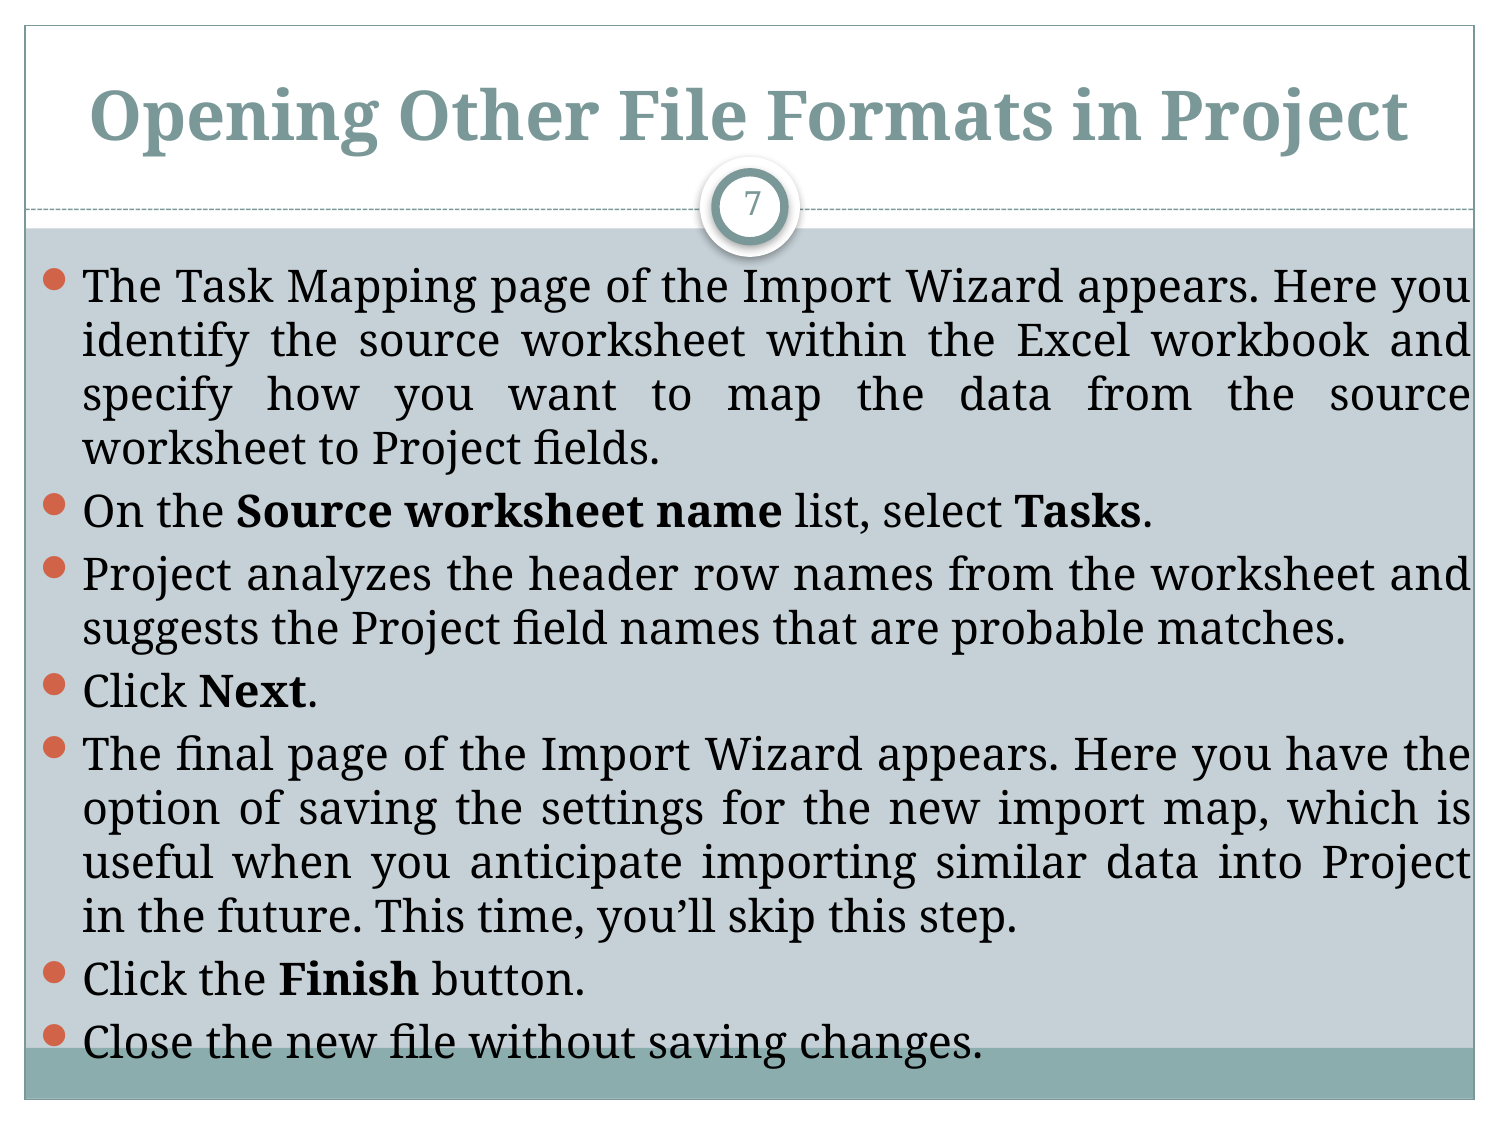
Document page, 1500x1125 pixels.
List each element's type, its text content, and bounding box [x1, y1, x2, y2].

title Opening Other File Formats in Project [49, 37, 1450, 162]
slide_number 7 [715, 168, 791, 241]
list The Task Mapping page of the Import Wizard appears. Here you identify the source worksheet within the Excel workbook and specify how you want to map the data from the source worksheet to Project fields. On the Source worksheet name list, select Tasks. Project analyzes the header row names from the worksheet and suggests the Project field names that are probable matches. Click Next. The final page of the Import Wizard appears. Here you have the option of saving the settings for the new import map, which is useful when you anticipate importing similar data into Project in the future. This time, you’ll skip this step. Click the Finish button. Close the new file without saving changes. [24, 250, 1488, 1088]
